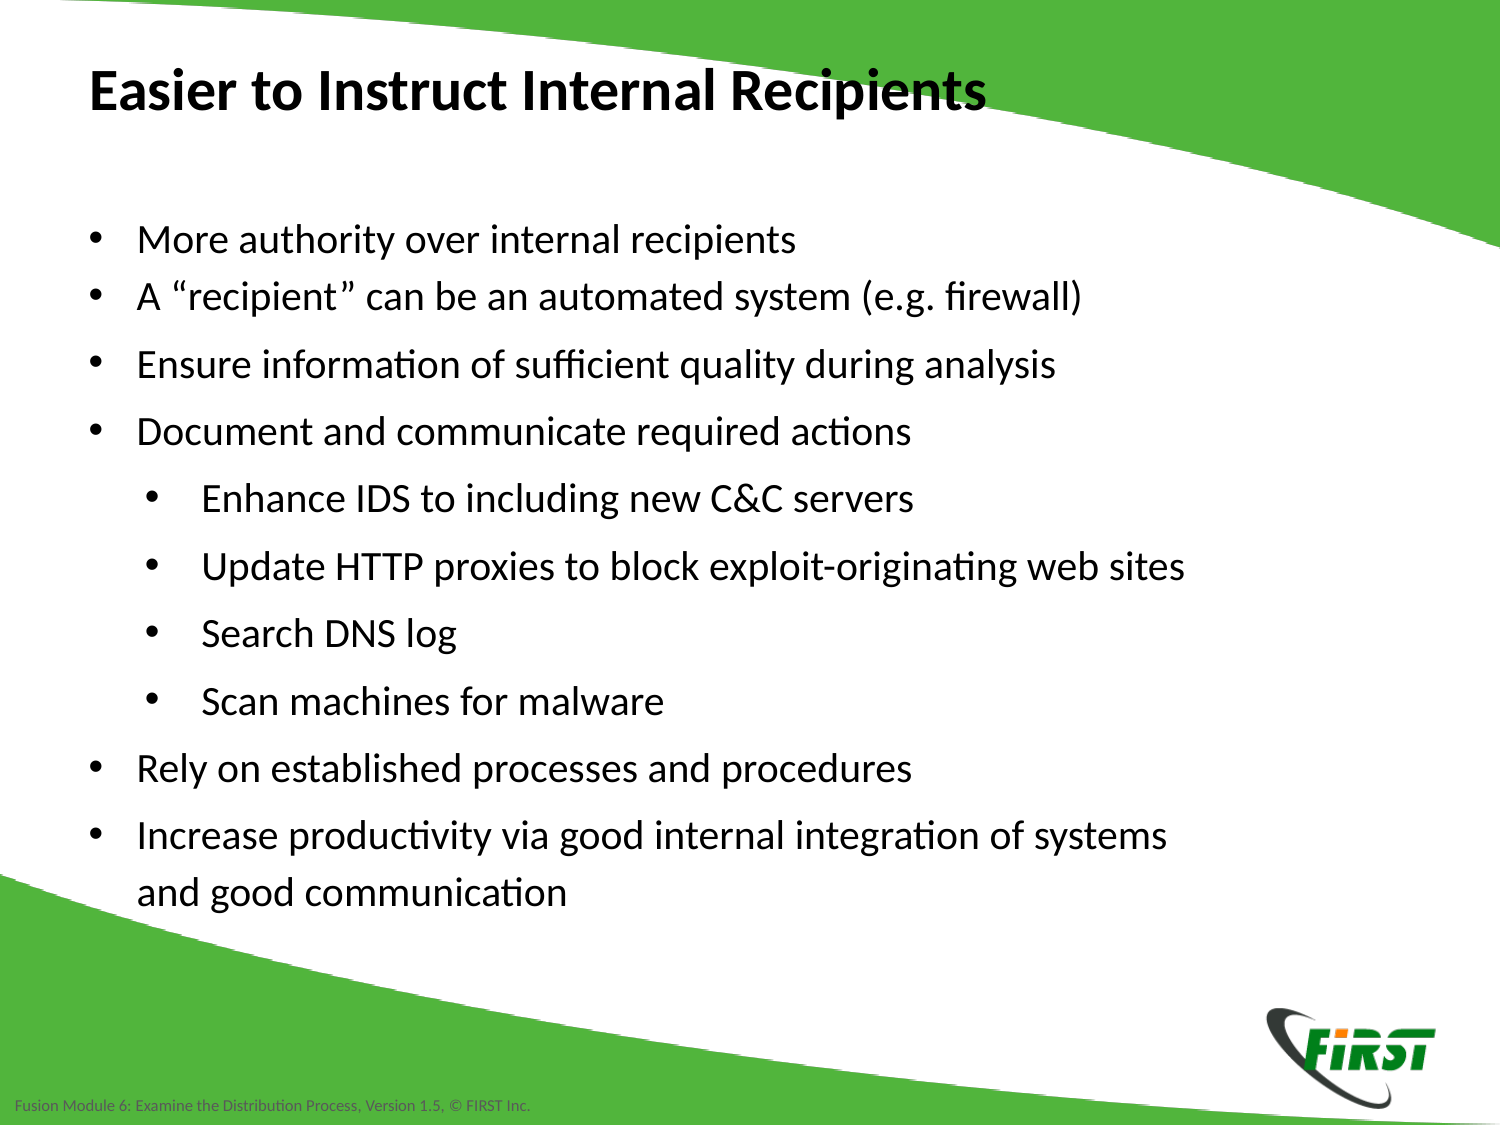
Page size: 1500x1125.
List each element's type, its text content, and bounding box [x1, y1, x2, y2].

text_box Easier to Instruct Internal Recipients [75, 57, 1425, 125]
picture [0, 0, 1500, 1125]
text_box More authority over internal recipients A “recipient” can be an automated system (e.g. firewall) Ensure information of sufficient quality during analysis Document and communicate required actions Enhance IDS to including new C&C servers Update HTTP proxies to block exploit-originating web sites Search DNS log Scan machines for malware Rely on established processes and procedures Increase productivity via good internal integration of systems and good communication [73, 197, 1500, 904]
